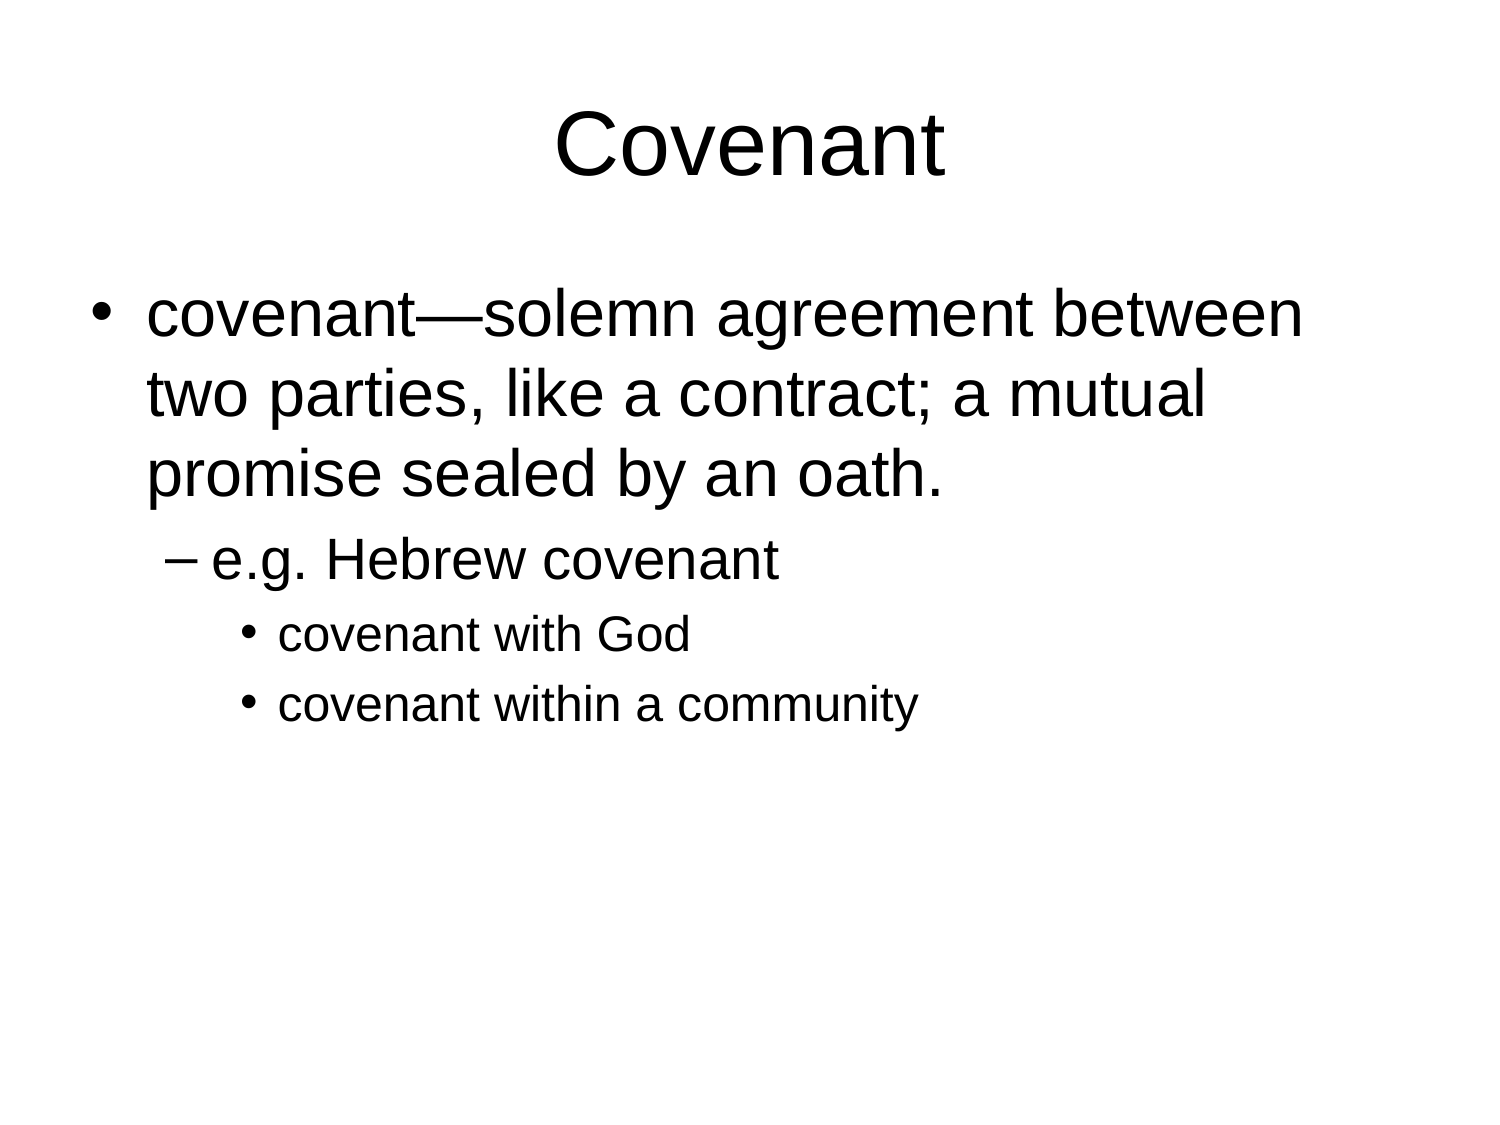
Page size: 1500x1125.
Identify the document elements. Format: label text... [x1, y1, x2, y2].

list covenant—solemn agreement between two parties, like a contract; a mutual promise sealed by an oath. e.g. Hebrew covenant covenant with God covenant within a community [75, 262, 1425, 1005]
title Covenant [75, 45, 1425, 233]
